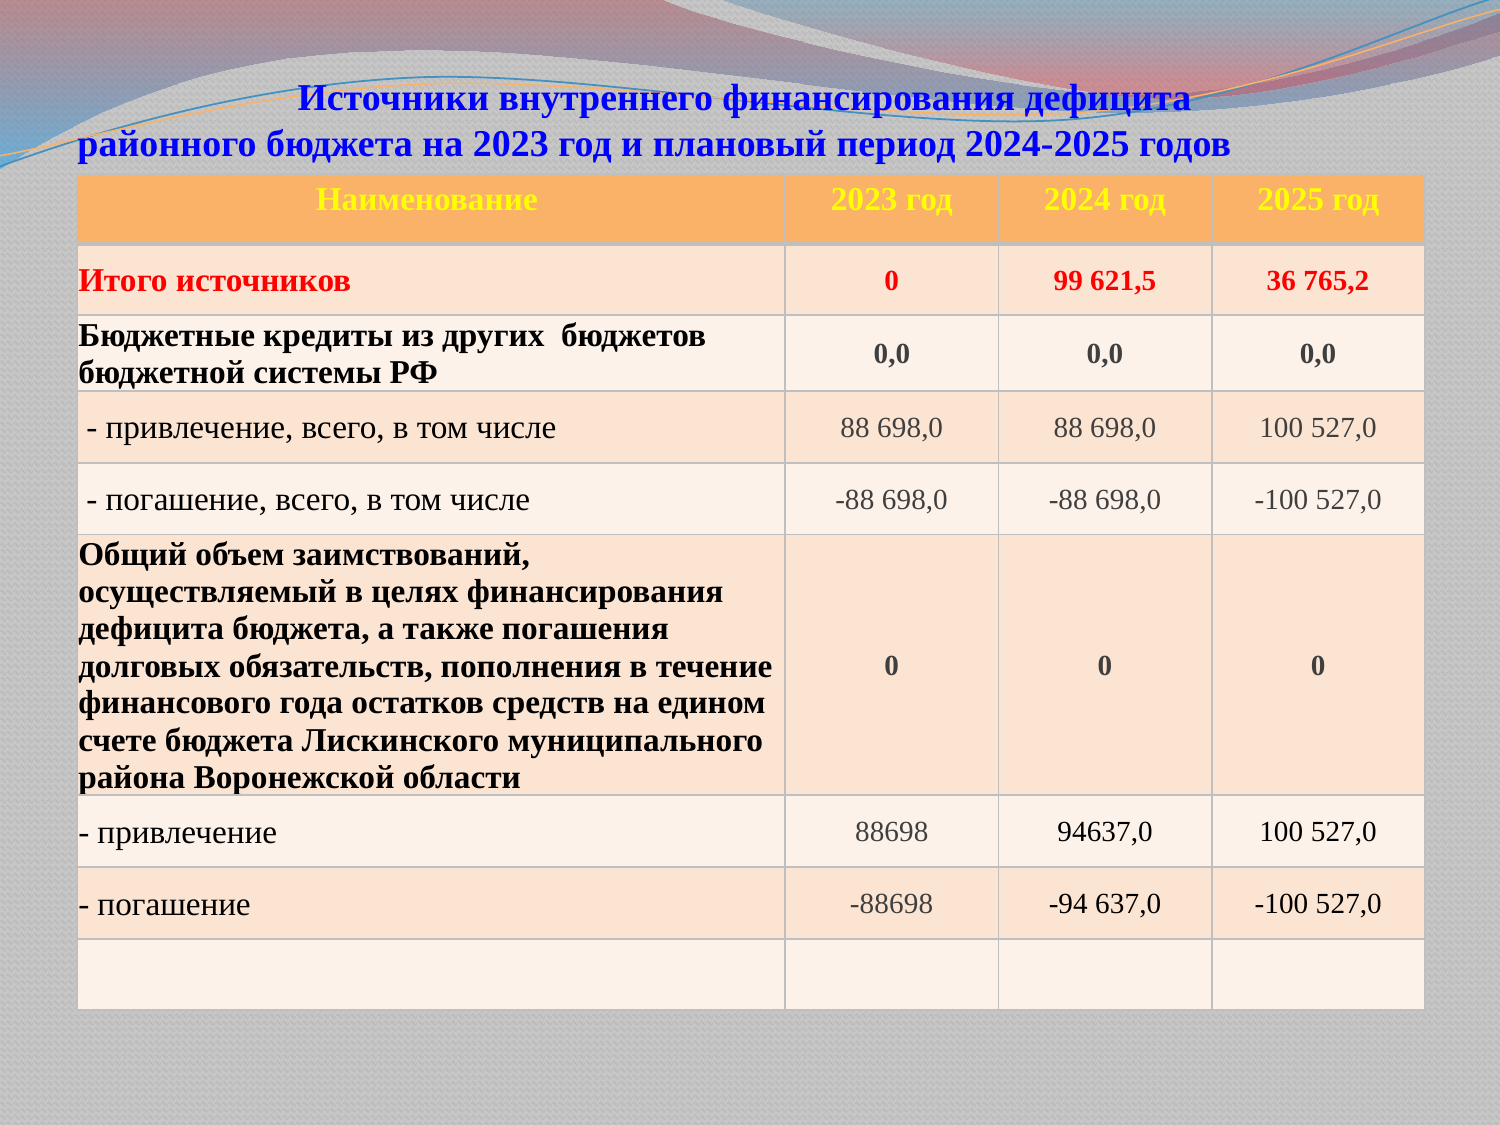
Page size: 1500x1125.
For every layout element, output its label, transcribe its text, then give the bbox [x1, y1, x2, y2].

table_header Наименование [78, 175, 784, 241]
table_cell Итого источников [78, 246, 784, 314]
table_cell 0 [786, 535, 998, 794]
table_cell 100 527,0 [1213, 796, 1424, 866]
table_cell [786, 940, 998, 1009]
title Источники внутреннего финансирования дефицита районного бюджета на 2023 год и плановый период 2024-2025 годов [75, 35, 1425, 164]
table_cell Общий объем заимствований, осуществляемый в целях финансирования дефицита бюджета, а также погашения долговых обязательств, пополнения в течение финансового года остатков средств на едином счете бюджета Лискинского муниципального района Воронежской области [78, 535, 784, 794]
table_cell 88 698,0 [999, 392, 1211, 462]
table_cell -94 637,0 [999, 868, 1211, 938]
table_cell 100 527,0 [1213, 392, 1424, 462]
table_cell 0 [999, 535, 1211, 794]
table_cell -100 527,0 [1213, 868, 1424, 938]
table_cell 0 [786, 246, 998, 314]
table_cell 0 [1213, 535, 1424, 794]
table_cell 88698 [786, 796, 998, 866]
table_cell Бюджетные кредиты из других бюджетов бюджетной системы РФ [78, 316, 784, 390]
table_cell - привлечение, всего, в том числе [78, 392, 784, 462]
table_cell 36 765,2 [1213, 246, 1424, 314]
table_cell -88 698,0 [999, 464, 1211, 534]
table_cell 0,0 [999, 316, 1211, 390]
table_cell -88698 [786, 868, 998, 938]
table_cell [1213, 940, 1424, 1009]
table_header 2025 год [1213, 175, 1424, 241]
table_cell -100 527,0 [1213, 464, 1424, 534]
table_header 2024 год [999, 175, 1211, 241]
table_cell [999, 940, 1211, 1009]
table_cell - погашение, всего, в том числе [78, 464, 784, 534]
table_cell 0,0 [1213, 316, 1424, 390]
table_cell 94637,0 [999, 796, 1211, 866]
table_cell 99 621,5 [999, 246, 1211, 314]
table_cell [78, 940, 784, 1009]
table_cell 0,0 [786, 316, 998, 390]
table_cell - привлечение [78, 796, 784, 866]
table_cell -88 698,0 [786, 464, 998, 534]
table_cell - погашение [78, 868, 784, 938]
table_cell 88 698,0 [786, 392, 998, 462]
table_header 2023 год [786, 175, 998, 241]
